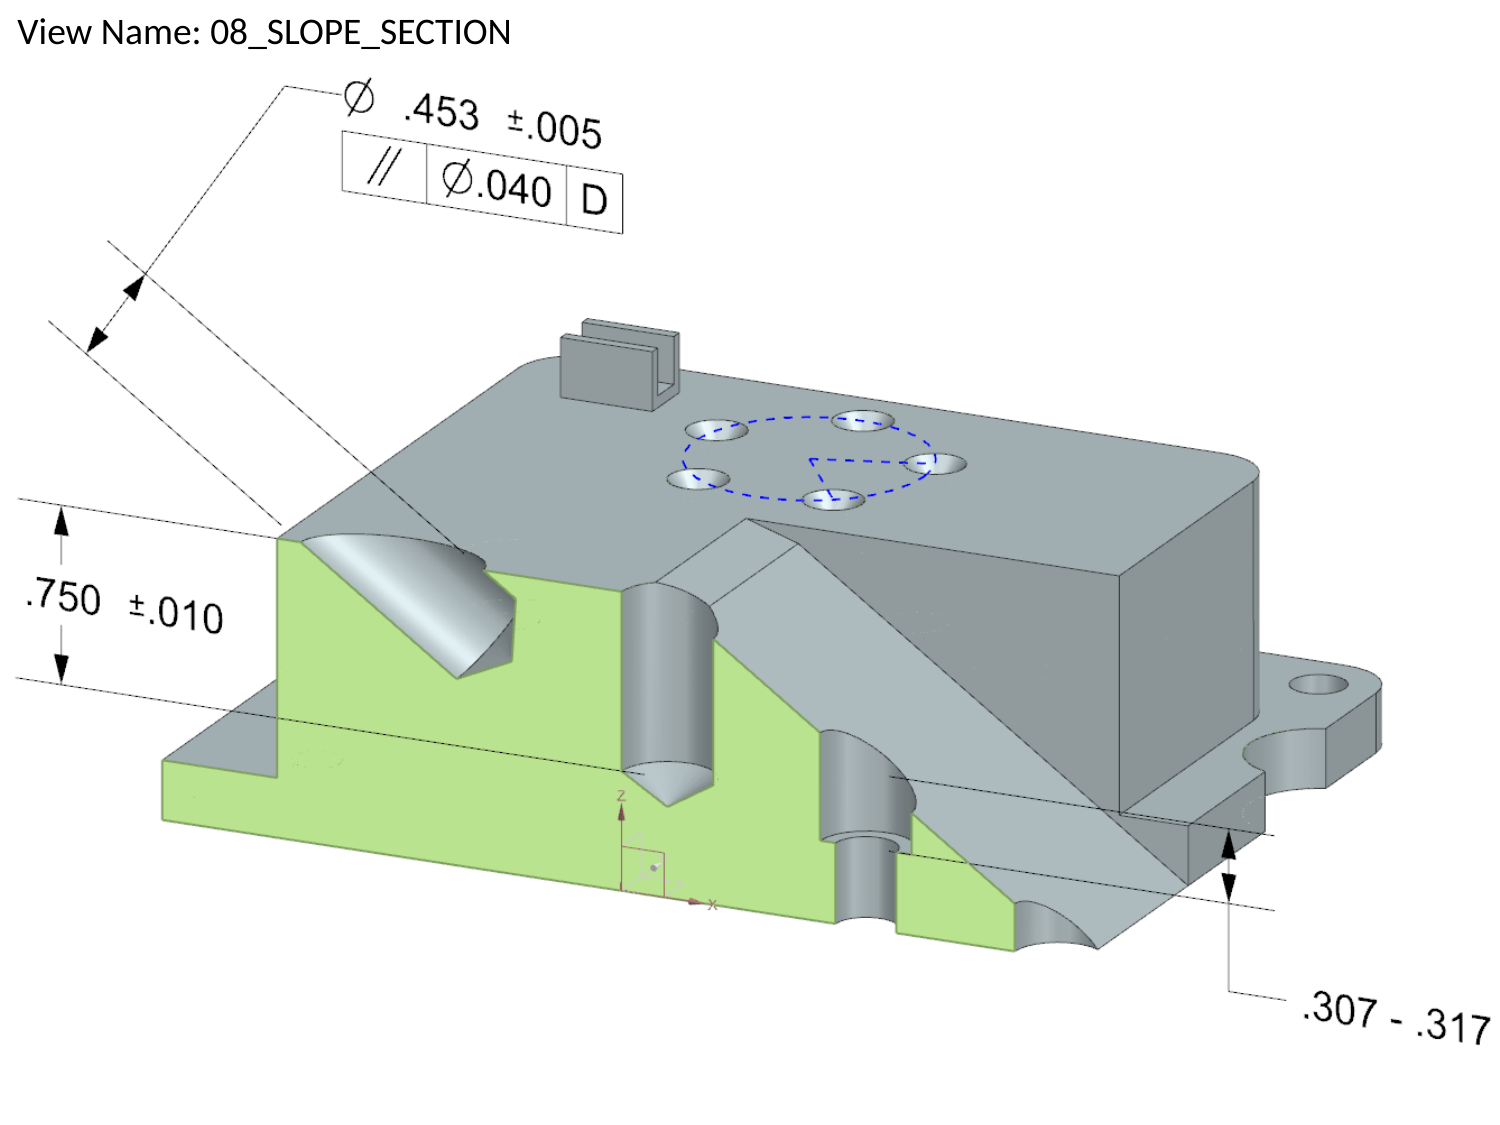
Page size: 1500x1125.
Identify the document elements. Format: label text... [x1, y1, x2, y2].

picture [0, 59, 1500, 1066]
text_box View Name: 08_SLOPE_SECTION [2, 0, 528, 59]
